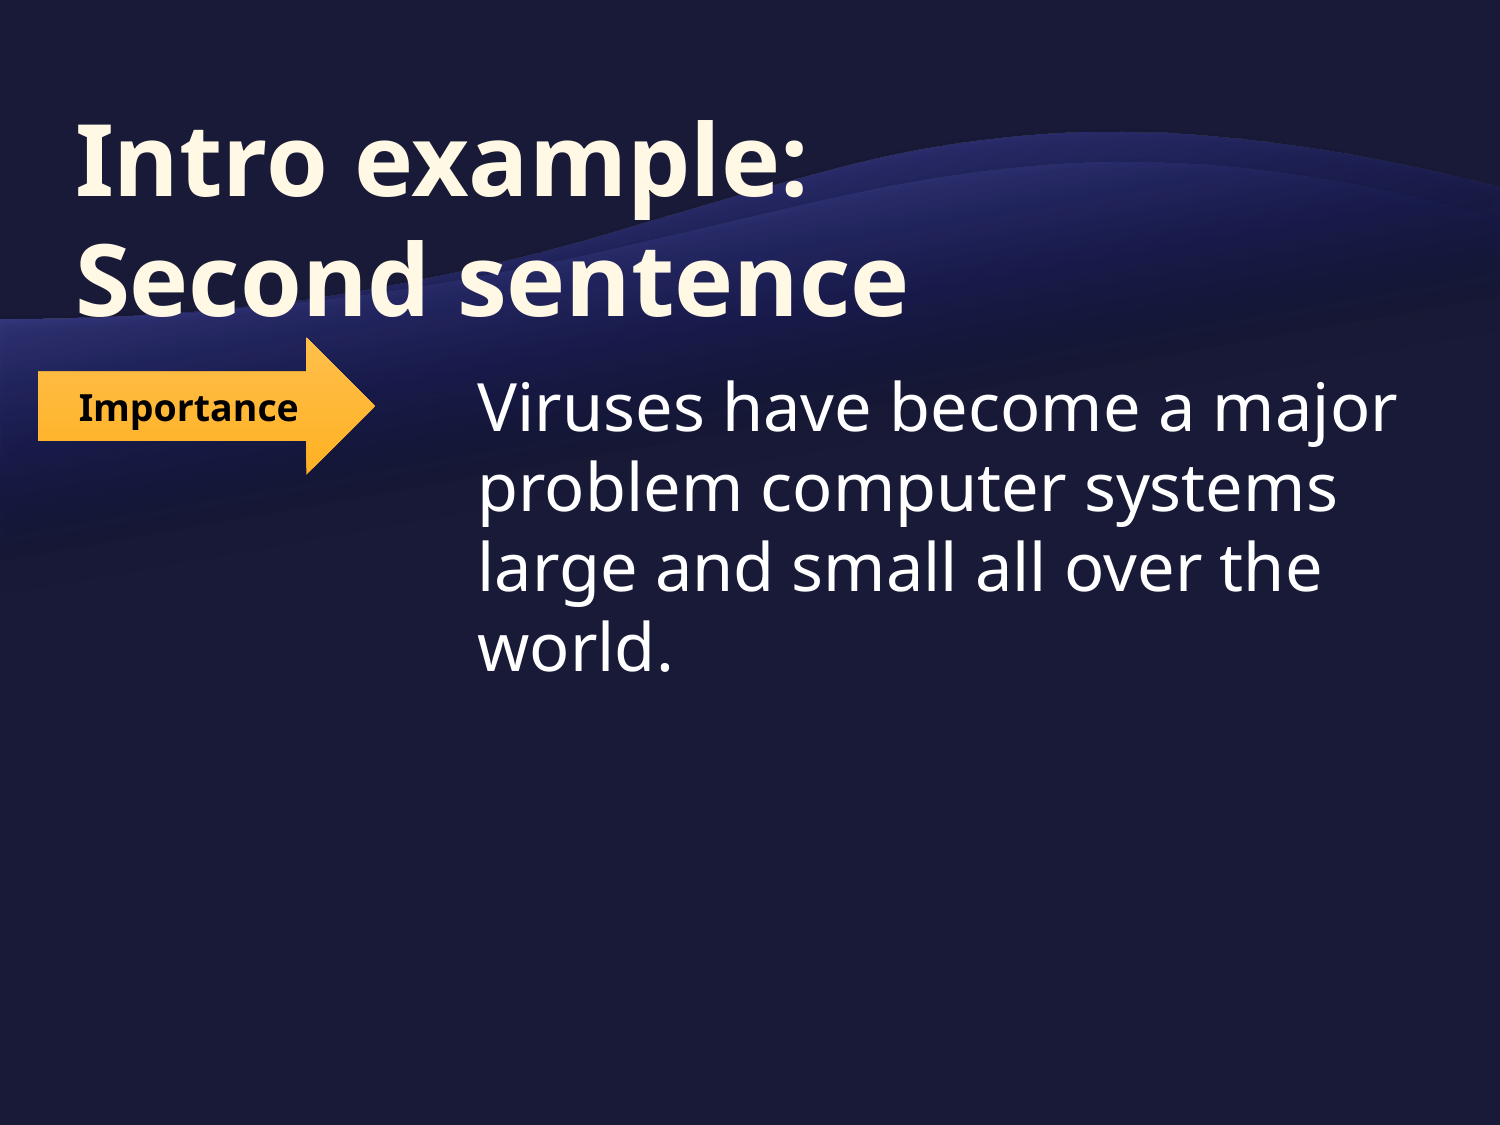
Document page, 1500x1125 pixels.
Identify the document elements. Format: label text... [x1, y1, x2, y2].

list Viruses have become a major problem computer systems large and small all over the world. [462, 357, 1425, 1033]
text_box Importance [37, 337, 376, 475]
title Intro example: Second sentence [75, 87, 1425, 338]
